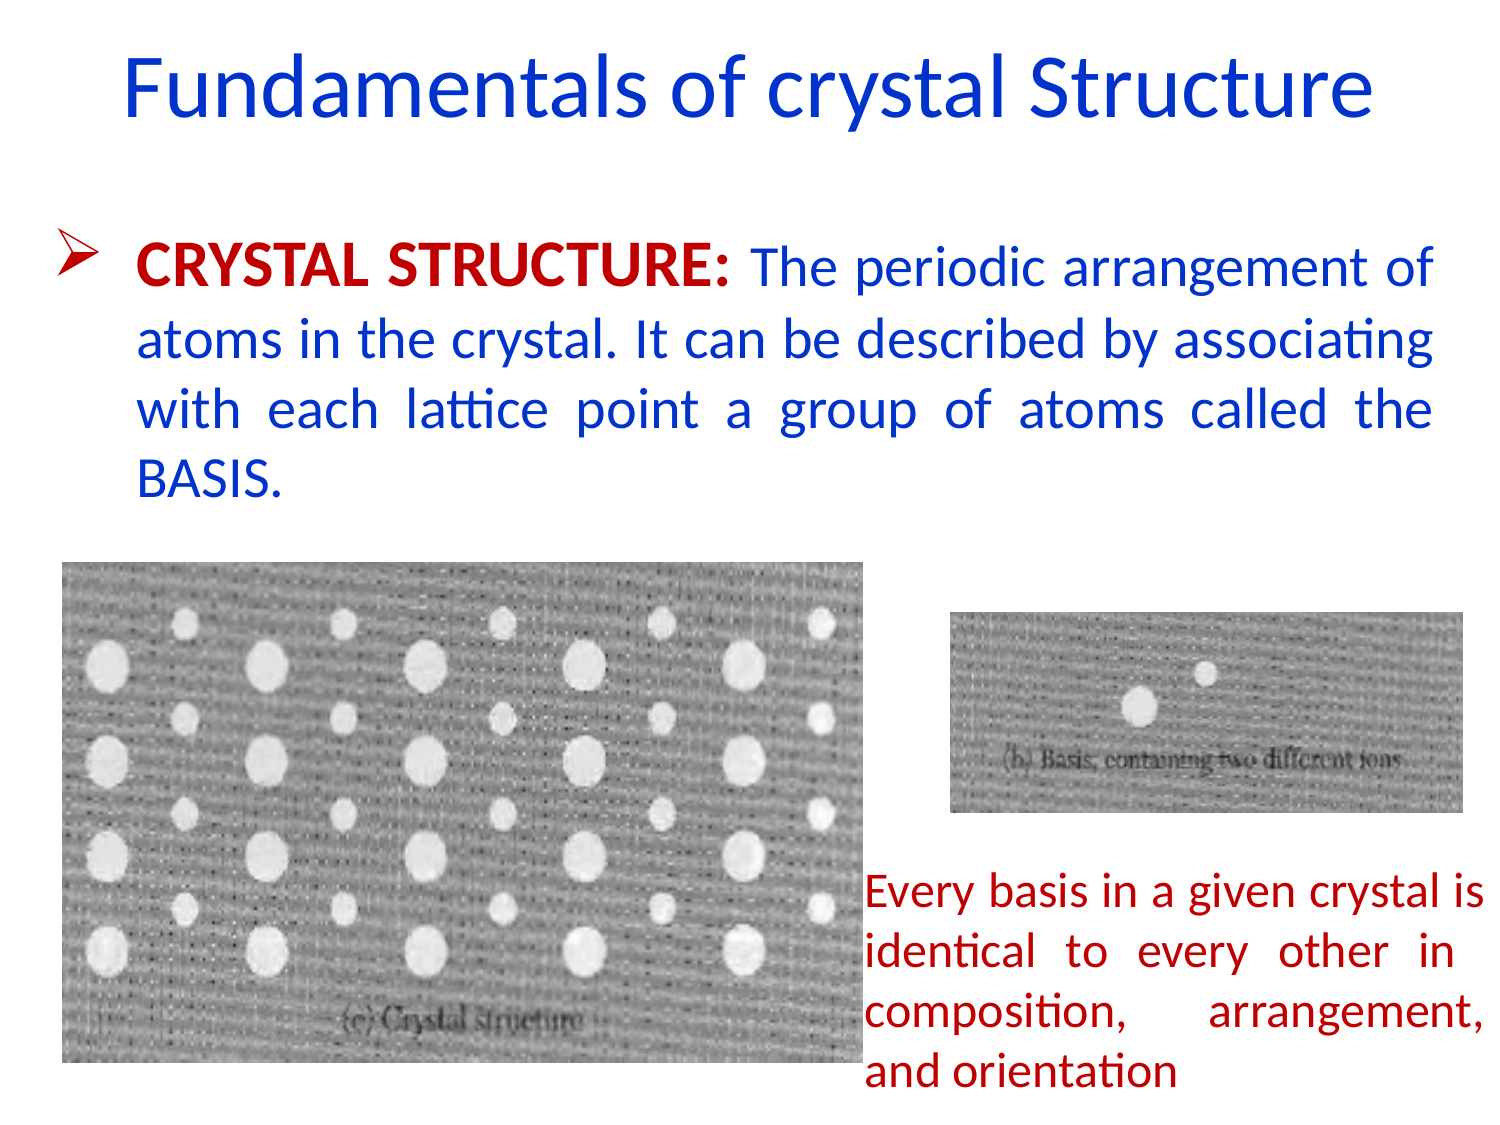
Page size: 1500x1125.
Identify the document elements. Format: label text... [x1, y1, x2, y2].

title Fundamentals of crystal Structure [24, 0, 1475, 163]
picture [949, 612, 1463, 813]
text_box Every basis in a given crystal is identical to every other in composition, arrangement, and orientation [849, 849, 1500, 1105]
subtitle CRYSTAL STRUCTURE: The periodic arrangement of atoms in the crystal. It can be described by associating with each lattice point a group of atoms called the BASIS. [37, 212, 1450, 1088]
picture [62, 562, 863, 1063]
